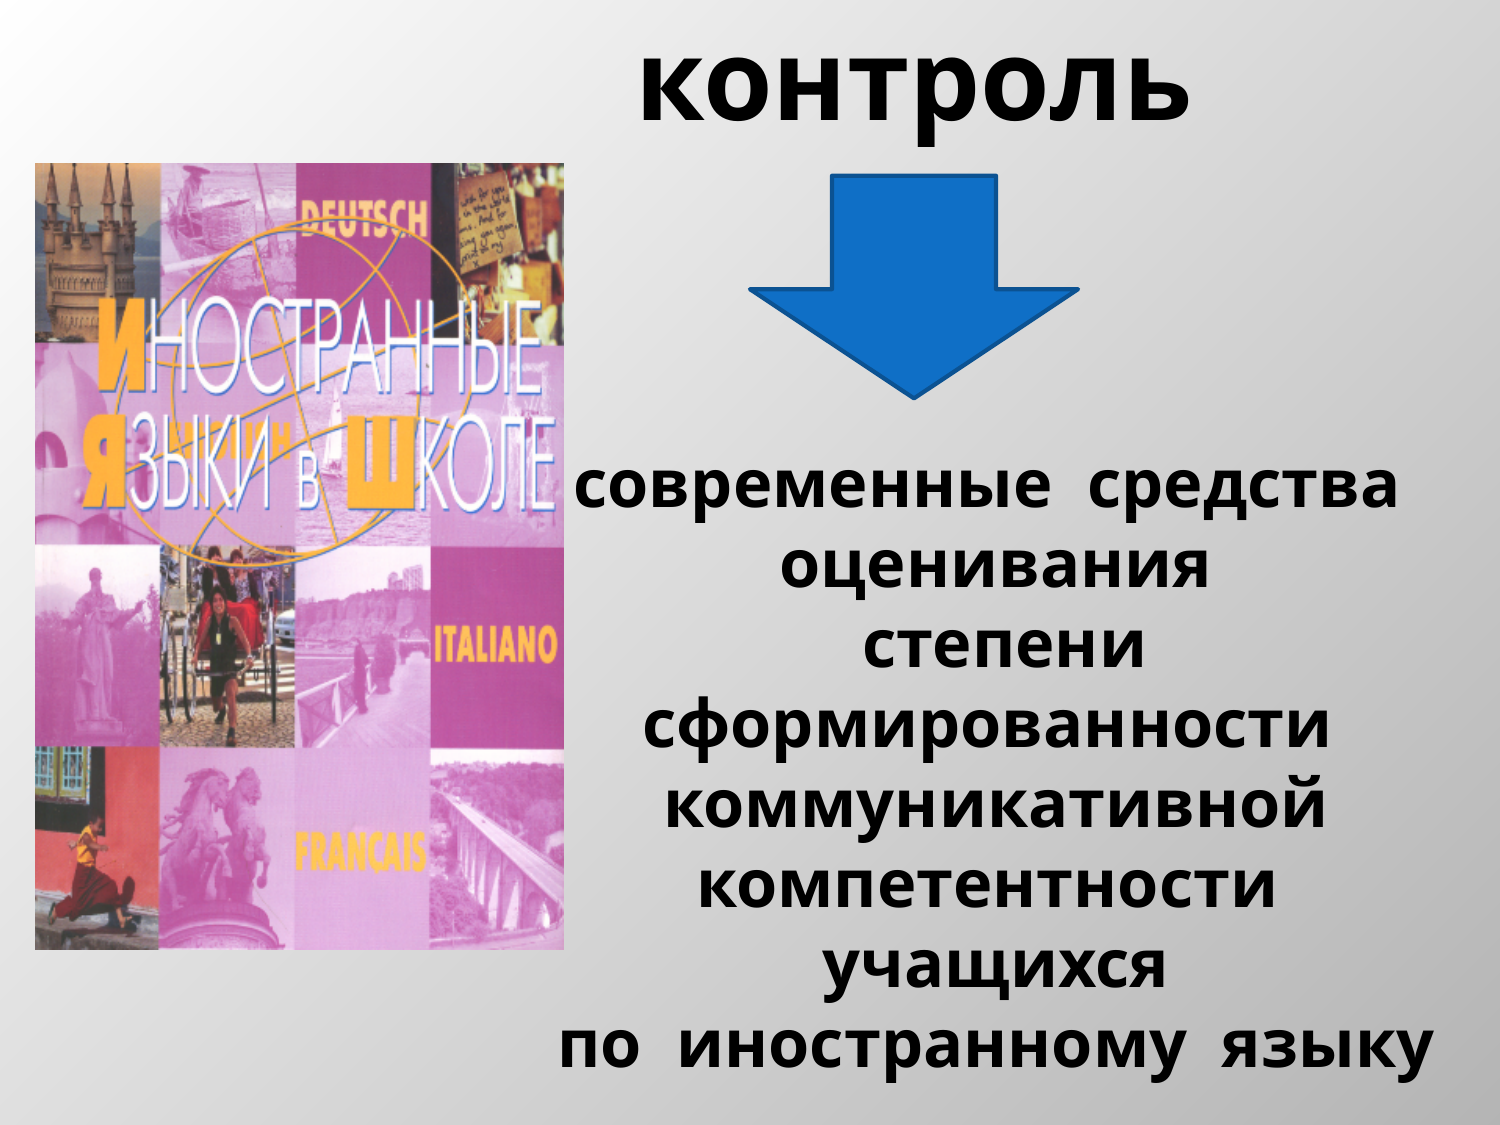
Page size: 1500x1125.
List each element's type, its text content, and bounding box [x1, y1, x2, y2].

text_box [747, 173, 1081, 401]
text_box современные средства оценивания степени сформированности коммуникативной компетентности учащихся по иностранному языку [527, 433, 1465, 1089]
picture [34, 163, 564, 950]
text_box контроль [456, 0, 1371, 150]
